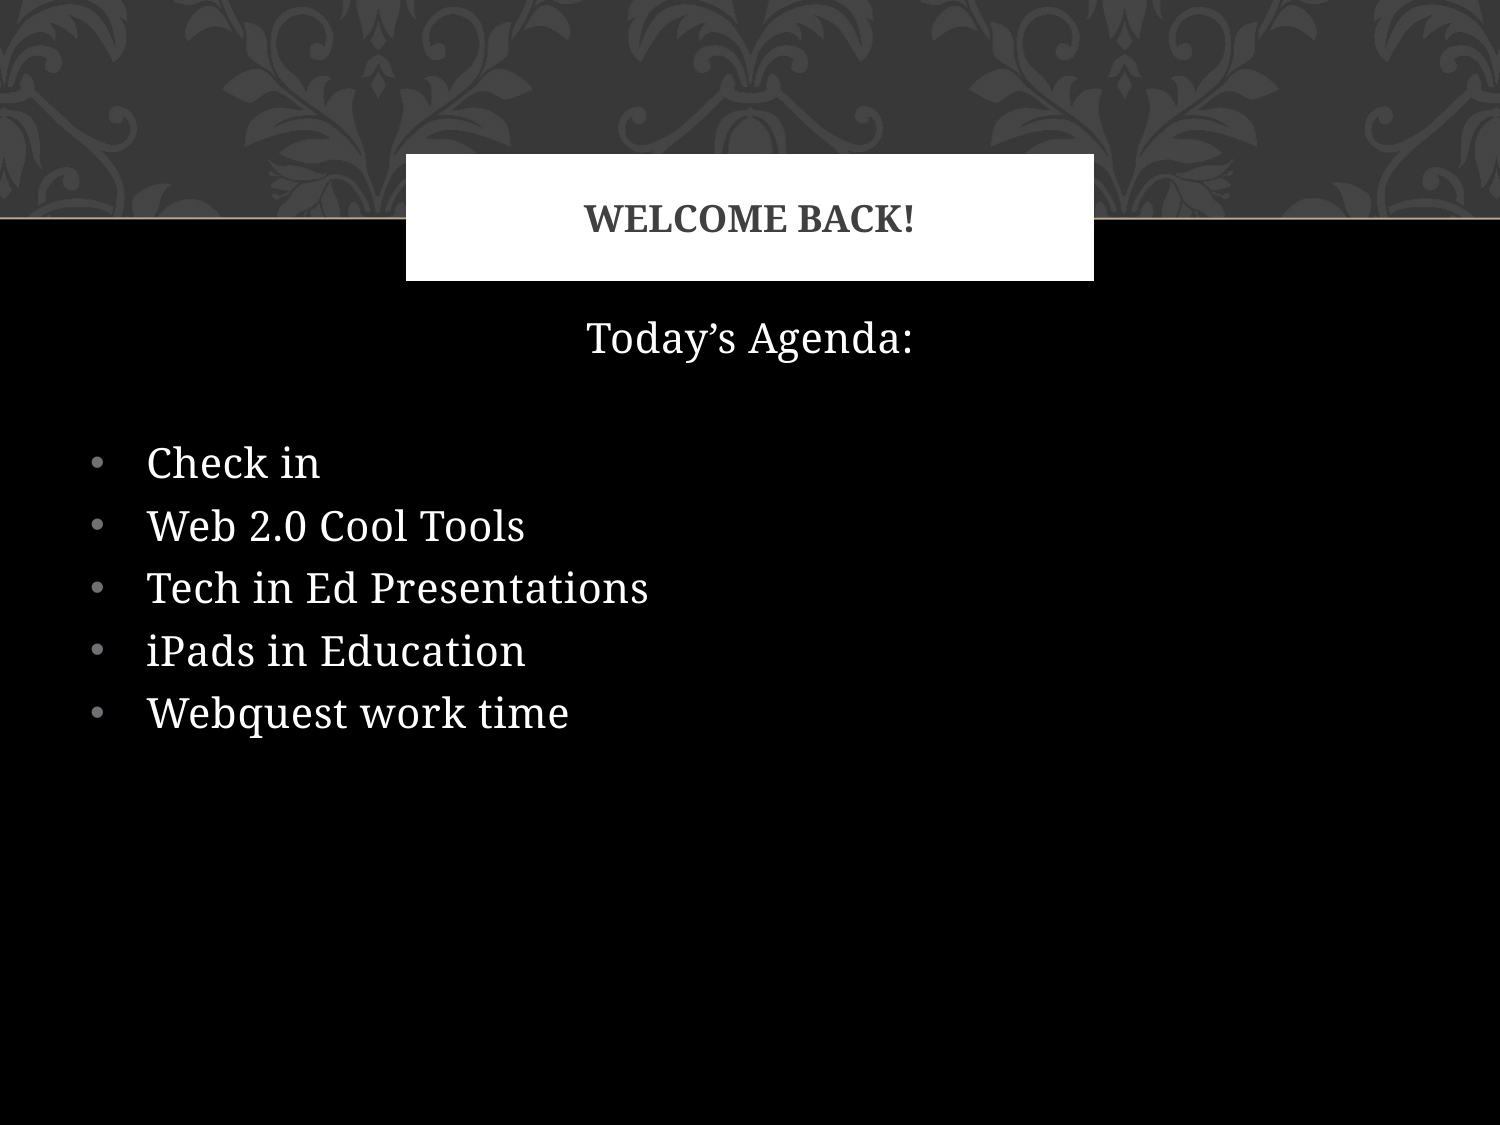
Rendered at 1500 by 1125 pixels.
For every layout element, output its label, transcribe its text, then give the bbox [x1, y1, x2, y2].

title Welcome back! [406, 154, 1094, 281]
list Today’s Agenda: Check in Web 2.0 Cool Tools Tech in Ed Presentations iPads in Education Webquest work time [75, 304, 1425, 1044]
